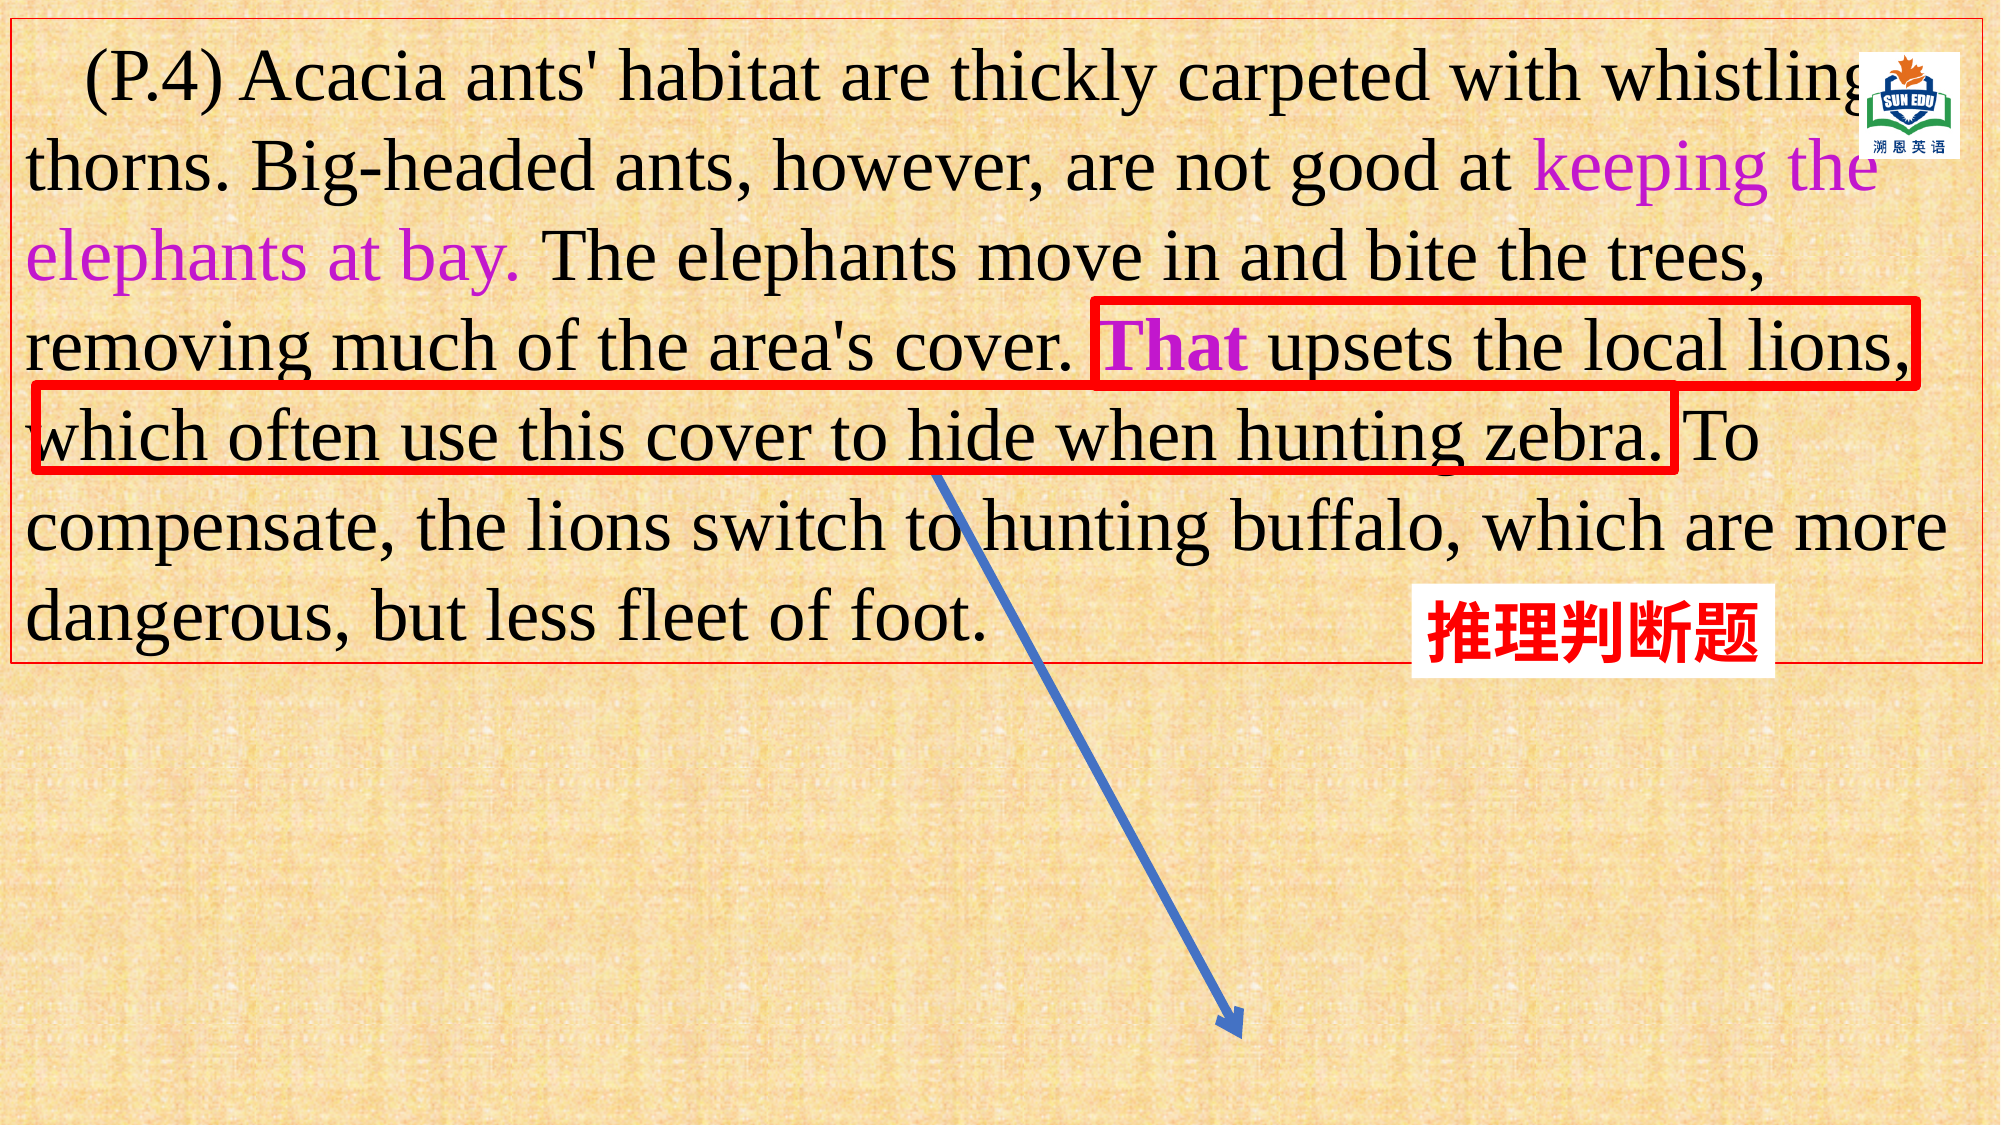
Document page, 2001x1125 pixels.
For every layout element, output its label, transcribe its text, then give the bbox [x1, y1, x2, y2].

text_box 推理判断题 [1411, 583, 1776, 679]
text_box (P.4) Acacia ants' habitat are thickly carpeted with whistling-thorns. Big-headed ants, however, are not good at keeping the elephants at bay. The elephants move in and bite the trees, removing much of the area's cover. That upsets the local lions, which often use this cover to hide when hunting zebra. To compensate, the lions switch to hunting buffalo, which are more dangerous, but less fleet of foot. [10, 18, 1983, 664]
text_box [1094, 300, 1916, 386]
picture [0, 0, 2001, 1125]
text_box [36, 384, 1675, 471]
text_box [933, 470, 1242, 1040]
